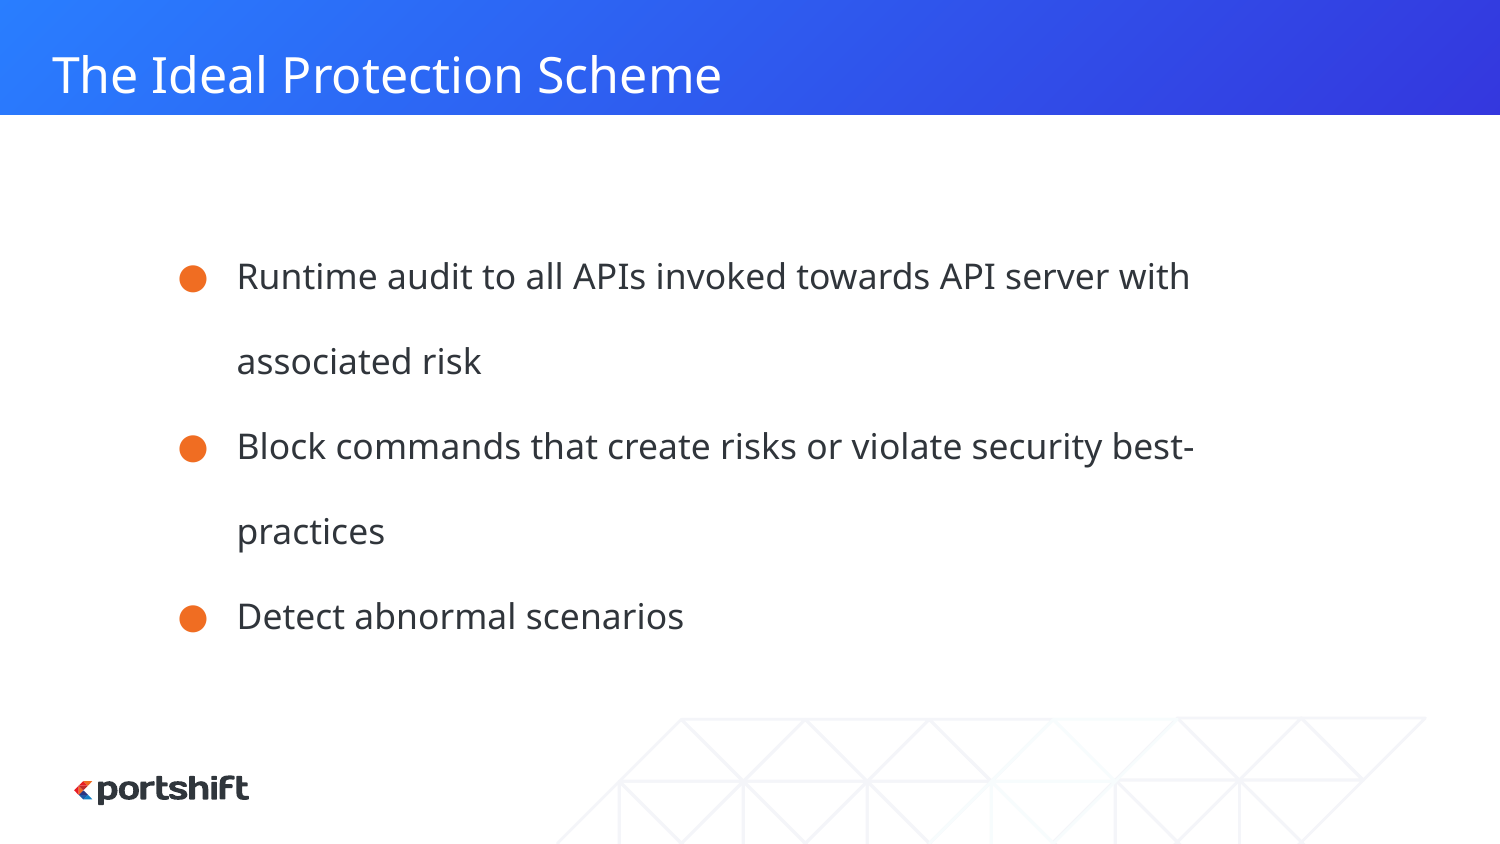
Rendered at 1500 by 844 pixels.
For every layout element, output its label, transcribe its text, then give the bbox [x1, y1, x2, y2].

text_box The Ideal Protection Scheme [37, 19, 1266, 115]
text_box [0, 0, 1500, 115]
text_box Runtime audit to all APIs invoked towards API server with associated risk Block commands that create risks or violate security best-practices Detect abnormal scenarios [146, 196, 1313, 709]
